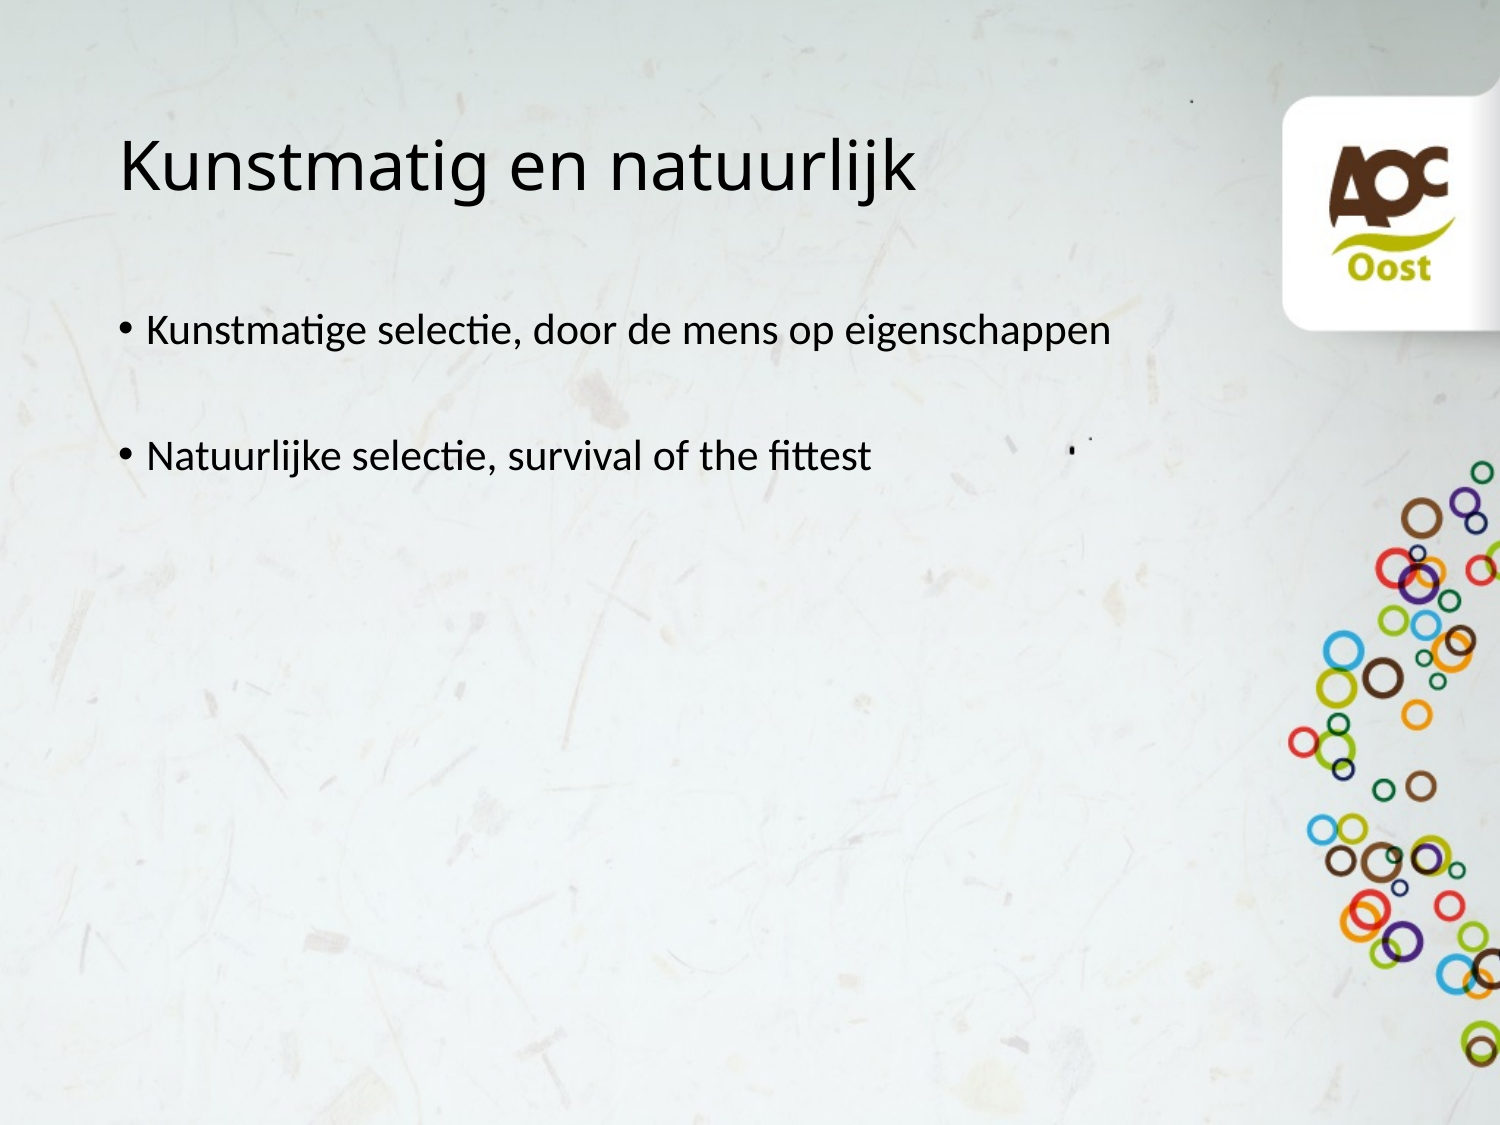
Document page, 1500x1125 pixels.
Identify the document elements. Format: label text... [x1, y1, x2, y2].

list Kunstmatige selectie, door de mens op eigenschappen Natuurlijke selectie, survival of the fittest [103, 299, 1397, 1014]
title Kunstmatig en natuurlijk [103, 59, 1397, 278]
picture [0, 0, 1500, 1125]
